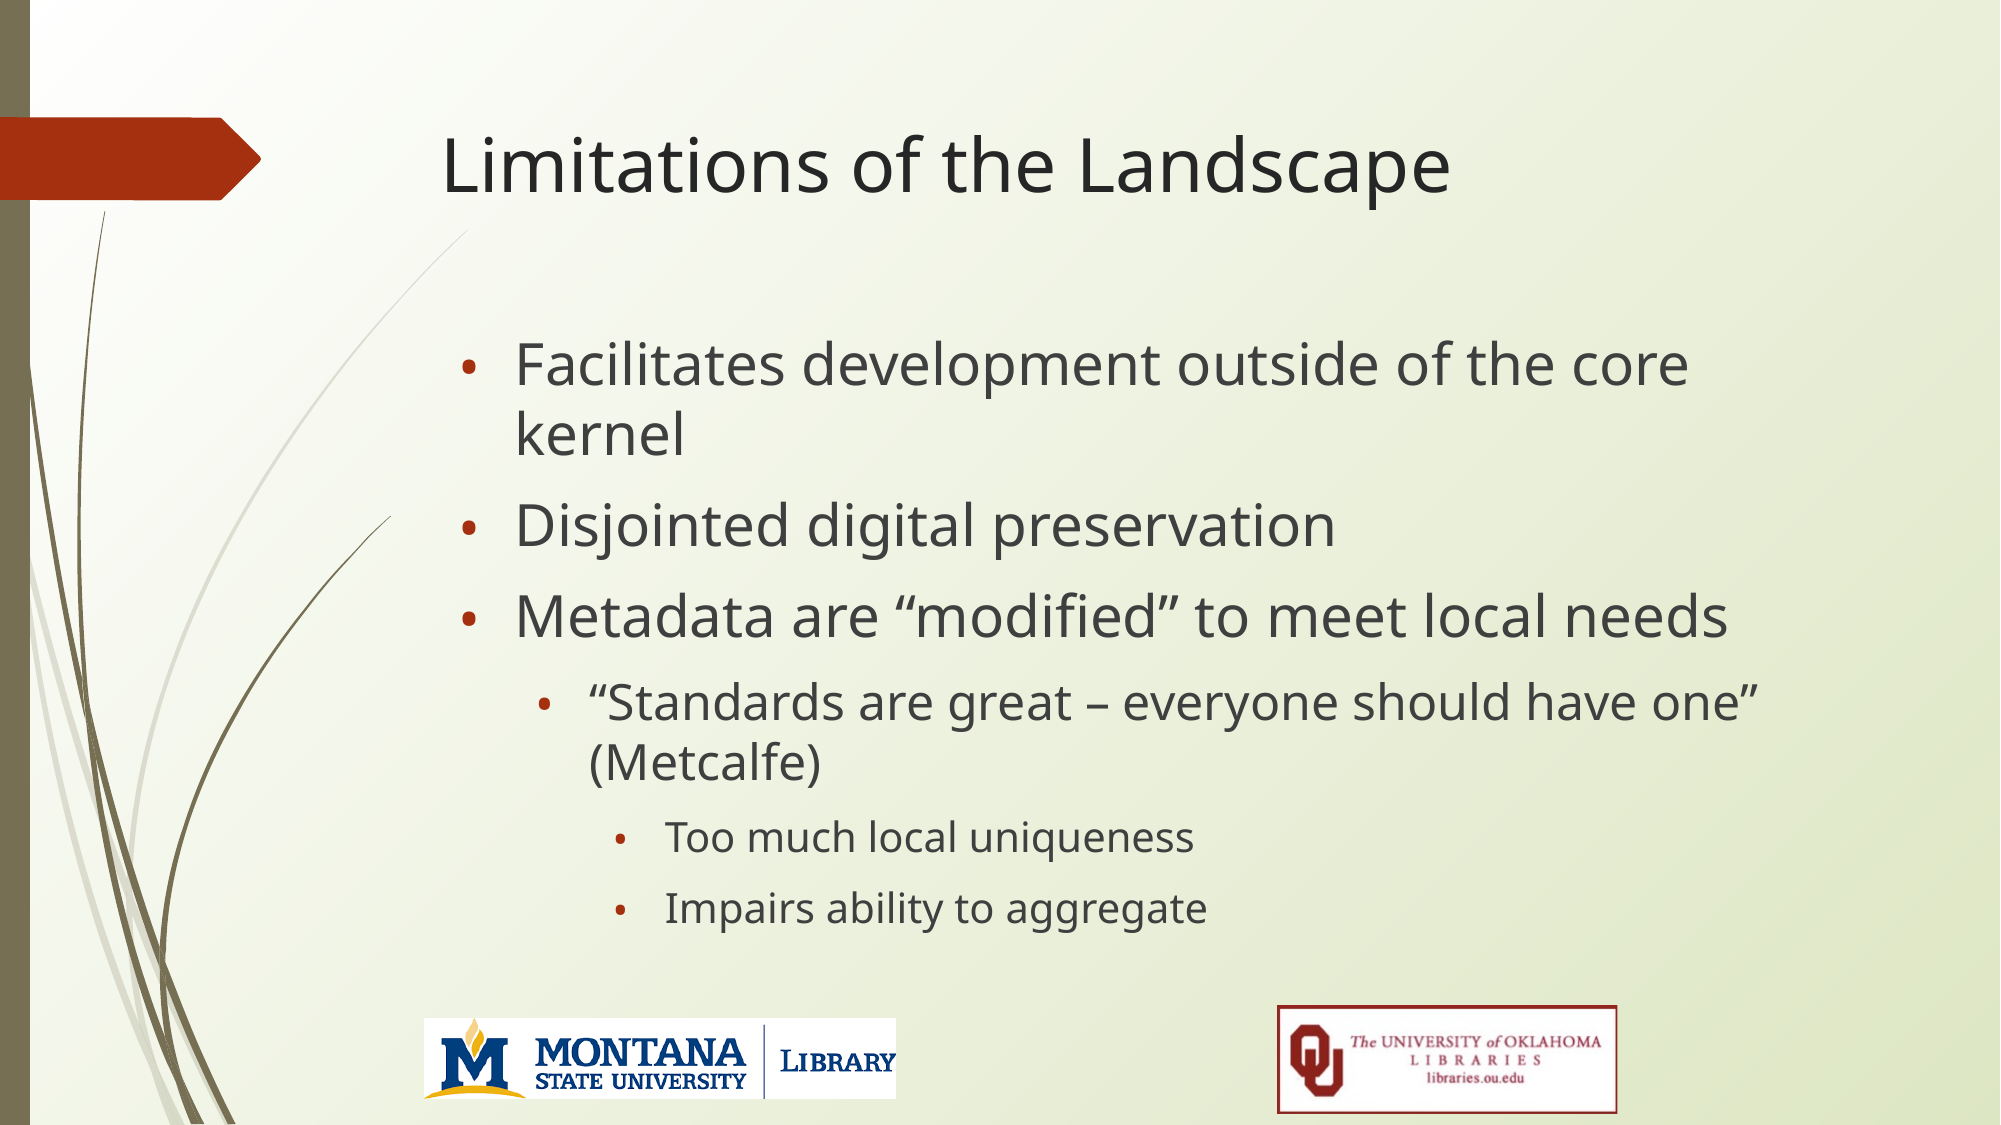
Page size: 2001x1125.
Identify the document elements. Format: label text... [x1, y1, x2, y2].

picture [1277, 1005, 1618, 1114]
title Limitations of the Landscape [425, 102, 1888, 312]
picture [424, 1018, 896, 1099]
list Facilitates development outside of the core kernel Disjointed digital preservation Metadata are “modified” to meet local needs “Standards are great – everyone should have one” (Metcalfe) Too much local uniqueness Impairs ability to aggregate [424, 312, 1888, 933]
